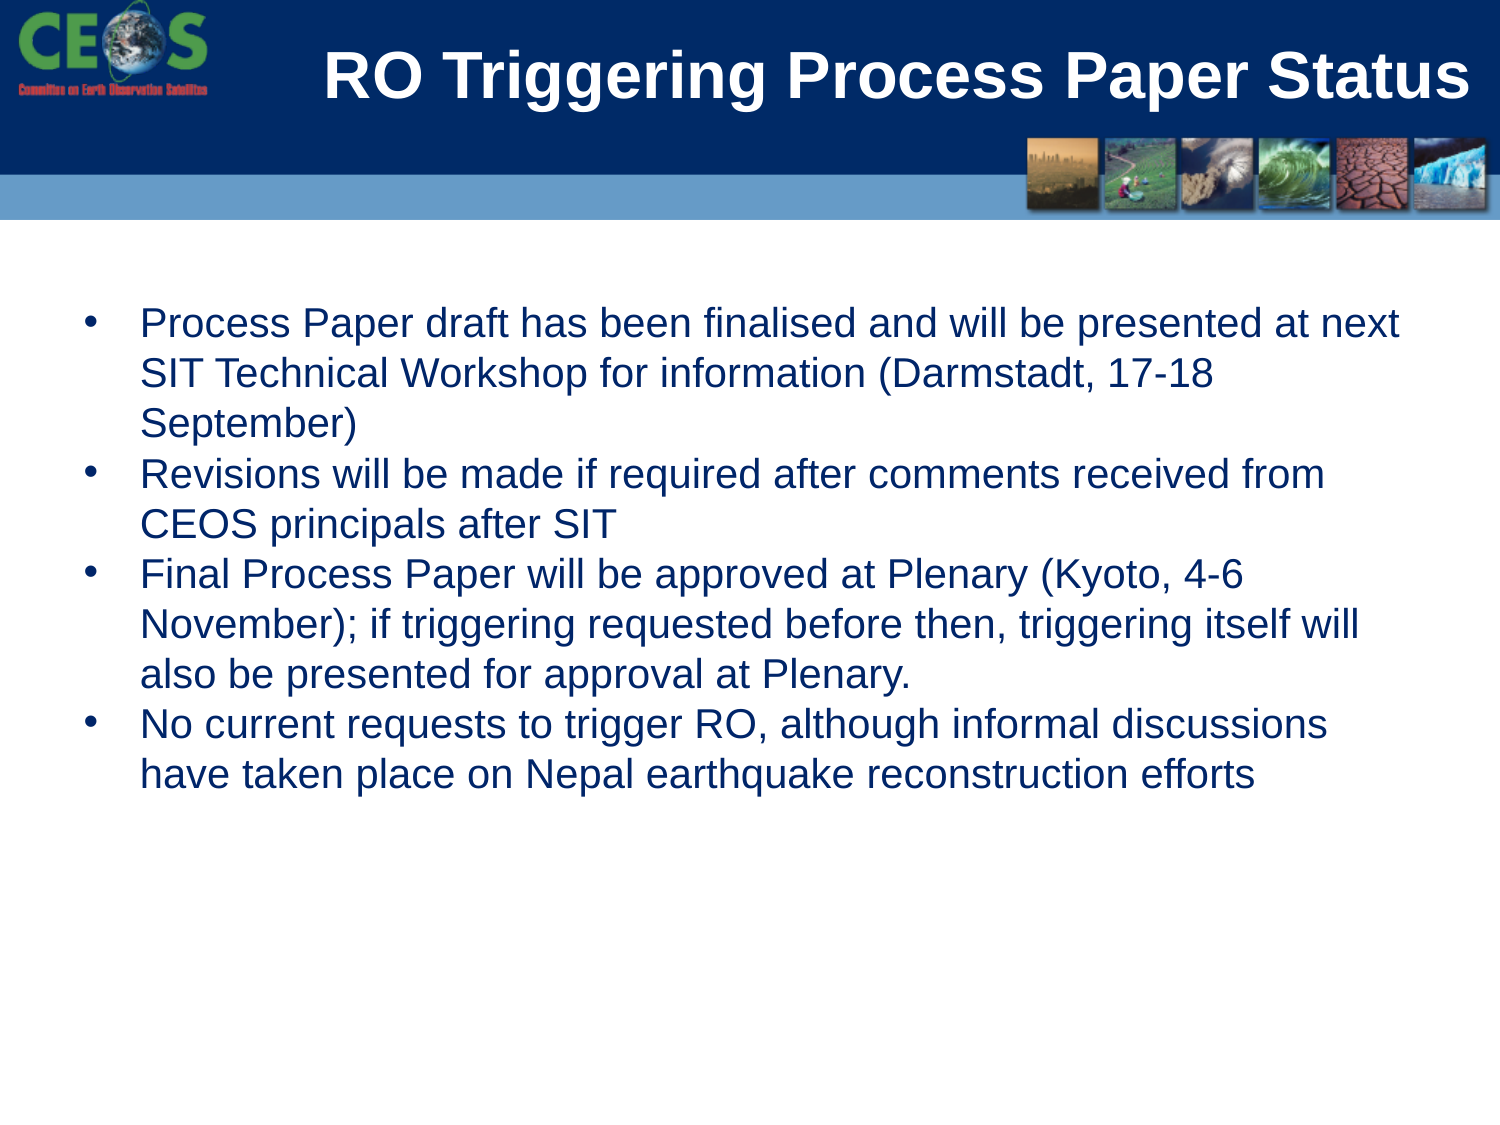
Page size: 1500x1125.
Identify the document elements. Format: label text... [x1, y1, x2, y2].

title RO Triggering Process Paper Status [215, 30, 1488, 114]
text_box Process Paper draft has been finalised and will be presented at next SIT Technical Workshop for information (Darmstadt, 17-18 September) Revisions will be made if required after comments received from CEOS principals after SIT Final Process Paper will be approved at Plenary (Kyoto, 4-6 November); if triggering requested before then, triggering itself will also be presented for approval at Plenary. No current requests to trigger RO, although informal discussions have taken place on Nepal earthquake reconstruction efforts [68, 288, 1436, 854]
picture [0, 0, 1500, 220]
